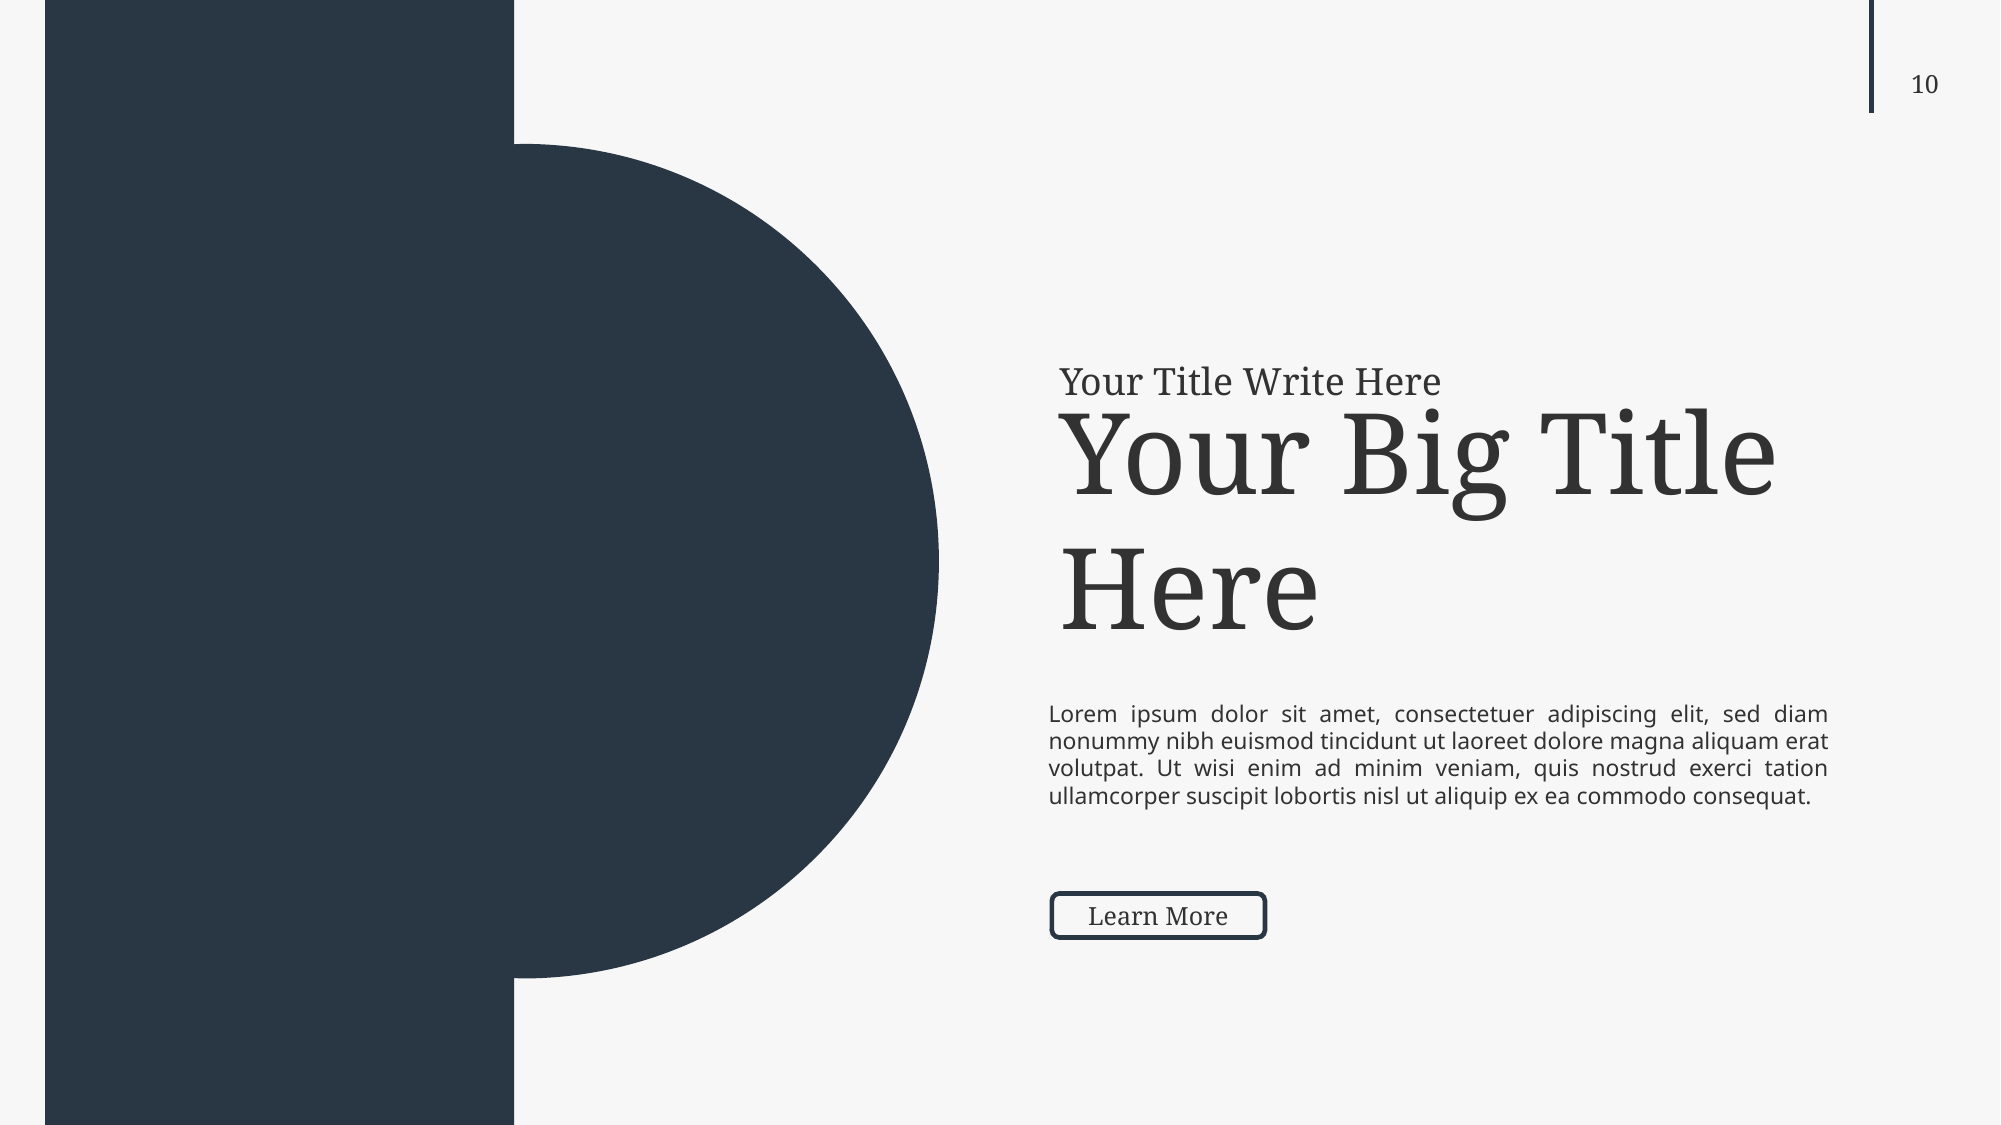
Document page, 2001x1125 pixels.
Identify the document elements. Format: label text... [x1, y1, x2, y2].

text_box Your Title Write Here [1044, 350, 1583, 411]
text_box Your Big Title Here [1044, 375, 1830, 660]
text_box [44, 0, 516, 1125]
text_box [1051, 893, 1265, 939]
text_box Lorem ipsum dolor sit amet, consectetuer adipiscing elit, sed diam nonummy nibh euismod tincidunt ut laoreet dolore magna aliquam erat volutpat. Ut wisi enim ad minim veniam, quis nostrud exerci tation ullamcorper suscipit lobortis nisl ut aliquip ex ea commodo consequat. [1033, 691, 1845, 844]
picture [103, 89, 937, 1026]
